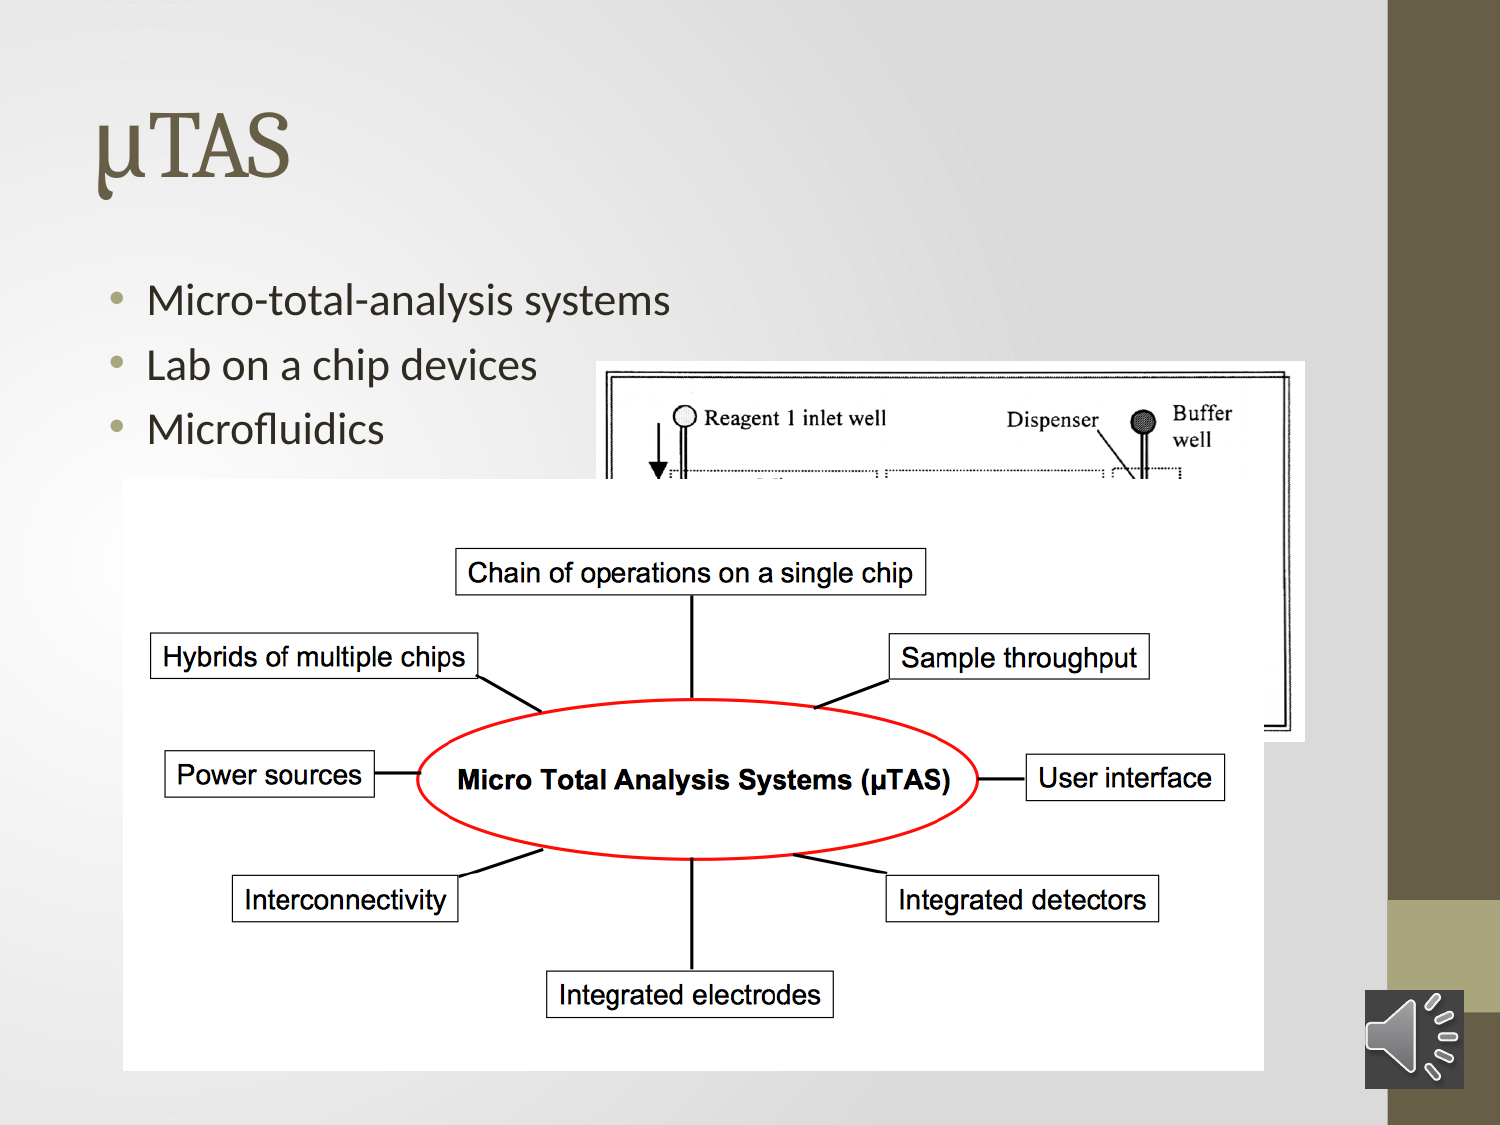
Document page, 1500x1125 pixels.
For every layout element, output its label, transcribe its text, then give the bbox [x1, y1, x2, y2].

picture [123, 361, 1305, 1071]
picture [1364, 989, 1466, 1091]
list Micro-total-analysis systems Lab on a chip devices Microfluidics [75, 262, 1325, 657]
title μTAS [75, 45, 1325, 233]
